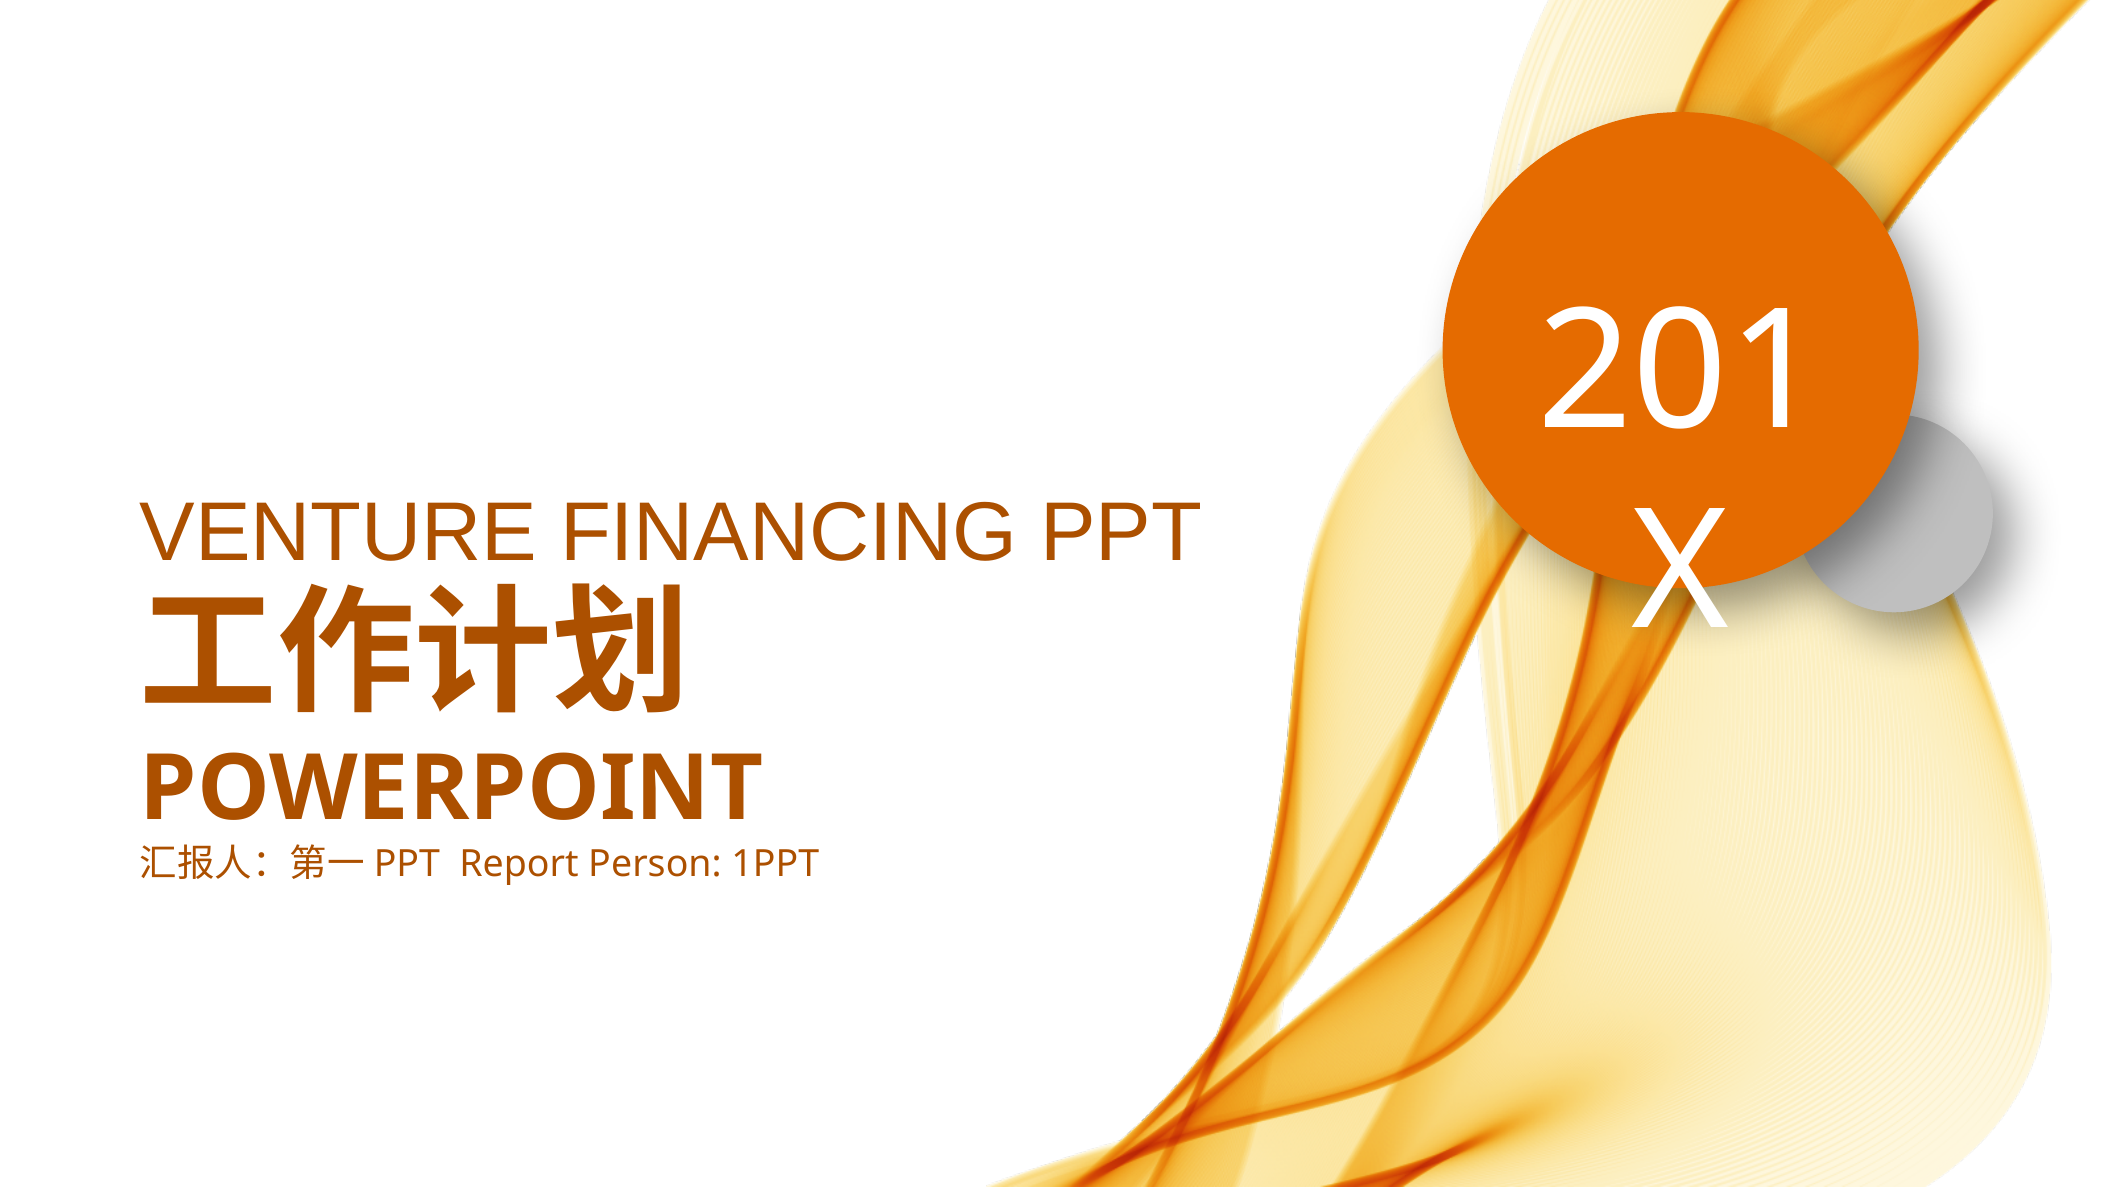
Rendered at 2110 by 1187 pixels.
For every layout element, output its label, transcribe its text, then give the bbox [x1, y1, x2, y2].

text_box 汇报人：第一PPT Report Person: 1PPT [139, 839, 986, 885]
text_box 工作计划POWERPOINT [139, 563, 986, 839]
picture [986, 0, 2097, 1187]
text_box VENTURE FINANCING PPT [139, 477, 986, 563]
